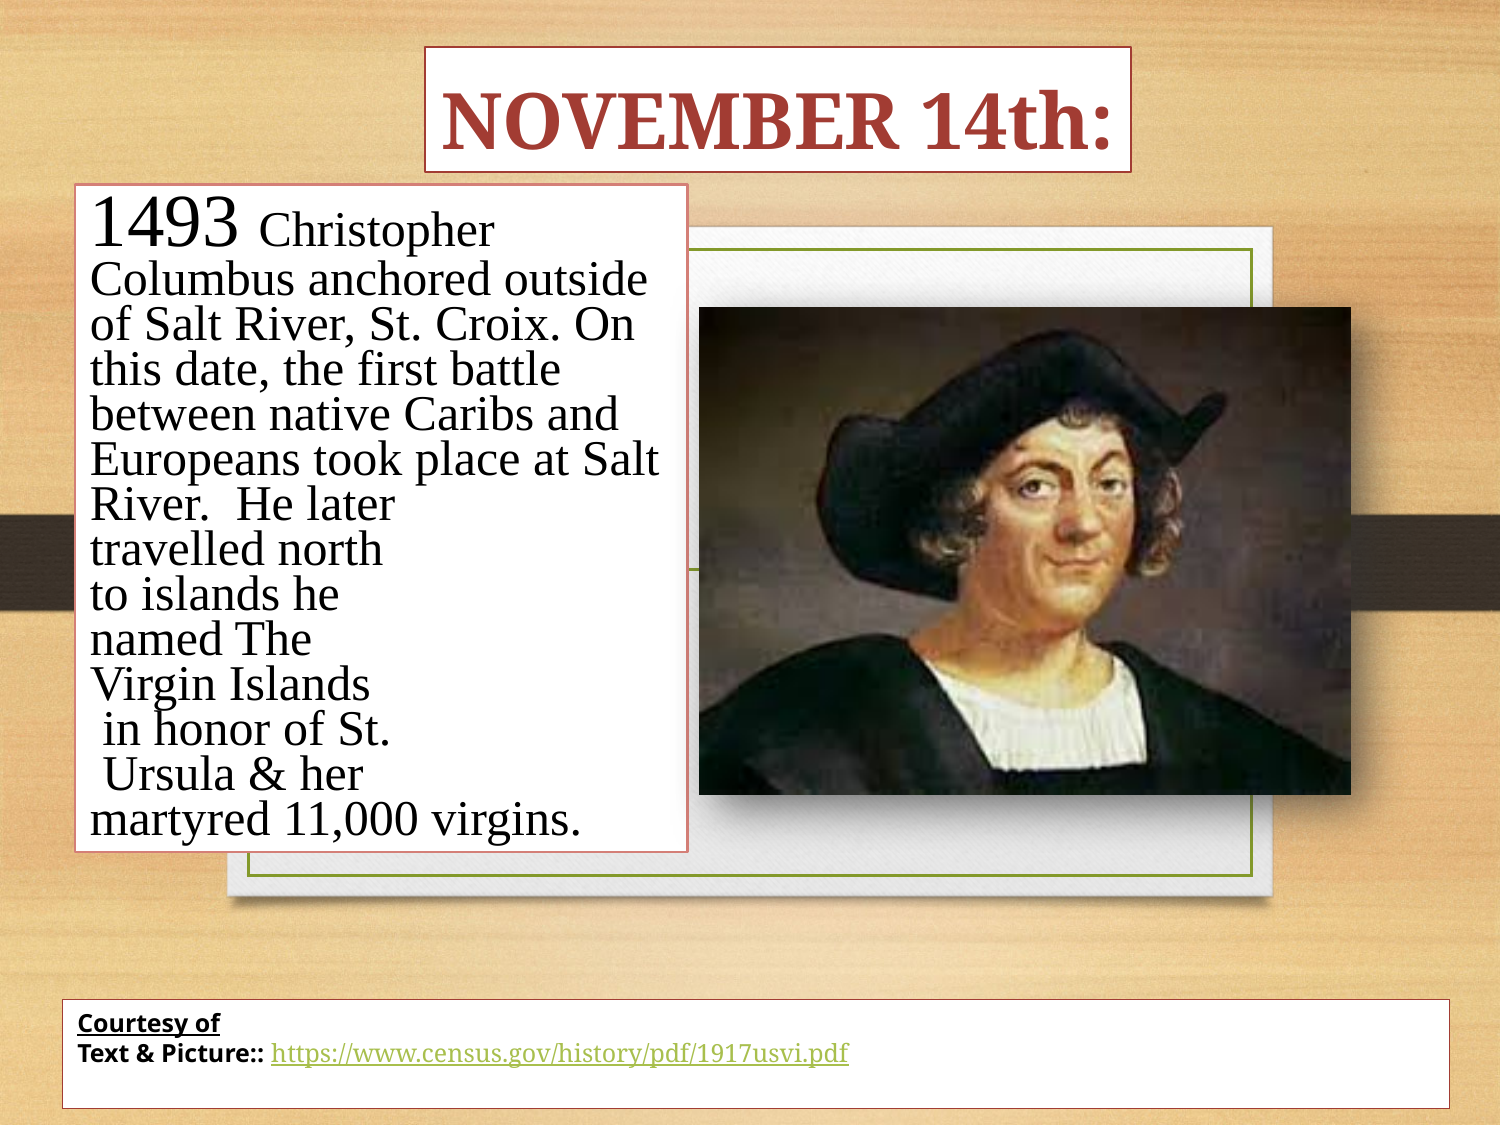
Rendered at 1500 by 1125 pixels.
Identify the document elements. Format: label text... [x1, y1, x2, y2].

text_box NOVEMBER 14th: [424, 46, 1132, 173]
picture [0, 0, 1500, 1125]
text_box 1493 Christopher Columbus anchored outside of Salt River, St. Croix. On this date, the first battle between native Caribs and Europeans took place at Salt River. He later travelled north to islands he named The Virgin Islands in honor of St. Ursula & her martyred 11,000 virgins. [74, 183, 689, 853]
text_box Courtesy of Text & Picture:: https://www.census.gov/history/pdf/1917usvi.pdf [62, 999, 1450, 1109]
